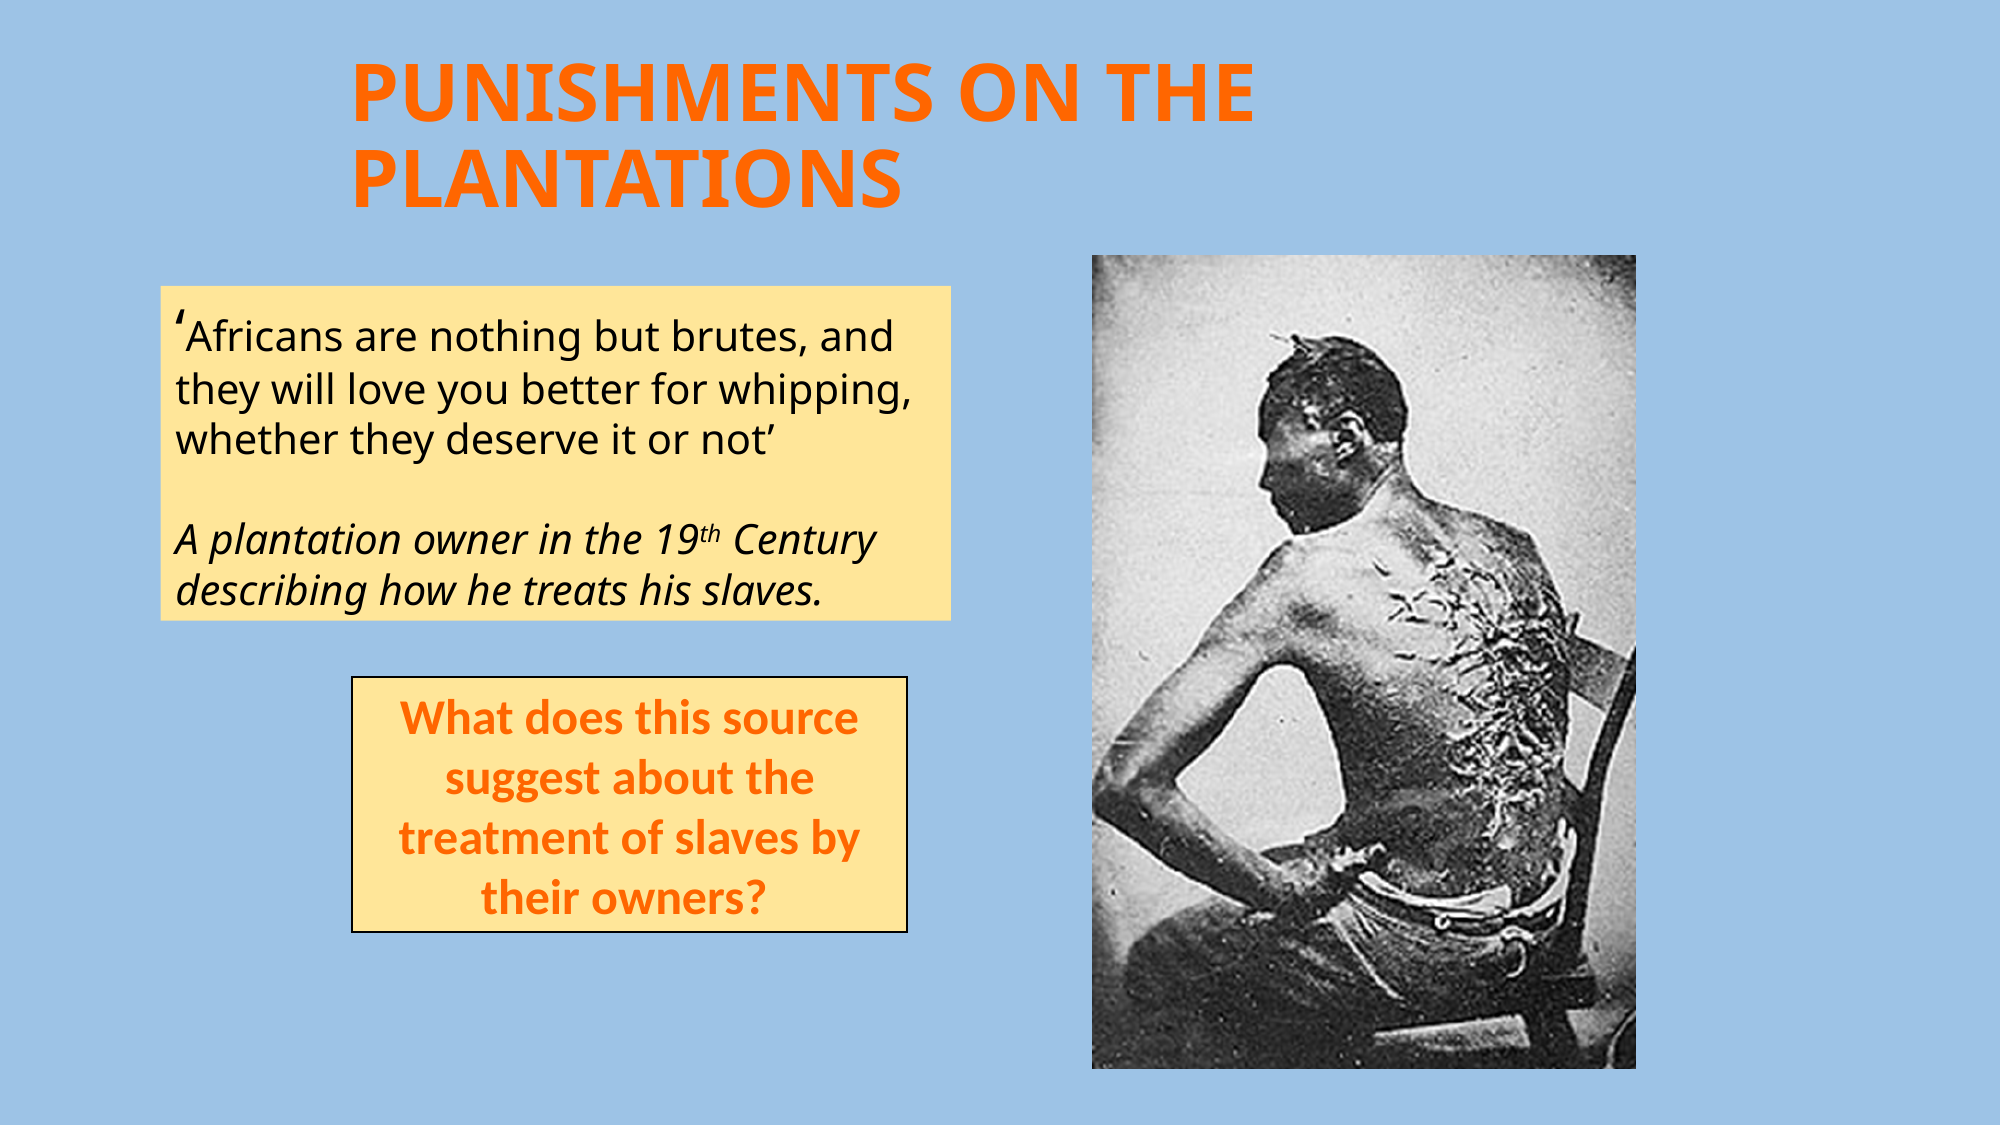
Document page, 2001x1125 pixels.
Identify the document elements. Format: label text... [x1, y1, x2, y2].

text_box What does this source suggest about the treatment of slaves by their owners? [351, 676, 908, 933]
title PUNISHMENTS ON THE PLANTATIONS [334, 45, 1685, 233]
picture [1092, 255, 1636, 1069]
text_box ‘Africans are nothing but brutes, and they will love you better for whipping, whether they deserve it or not’ A plantation owner in the 19th Century describing how he treats his slaves. [160, 285, 951, 621]
